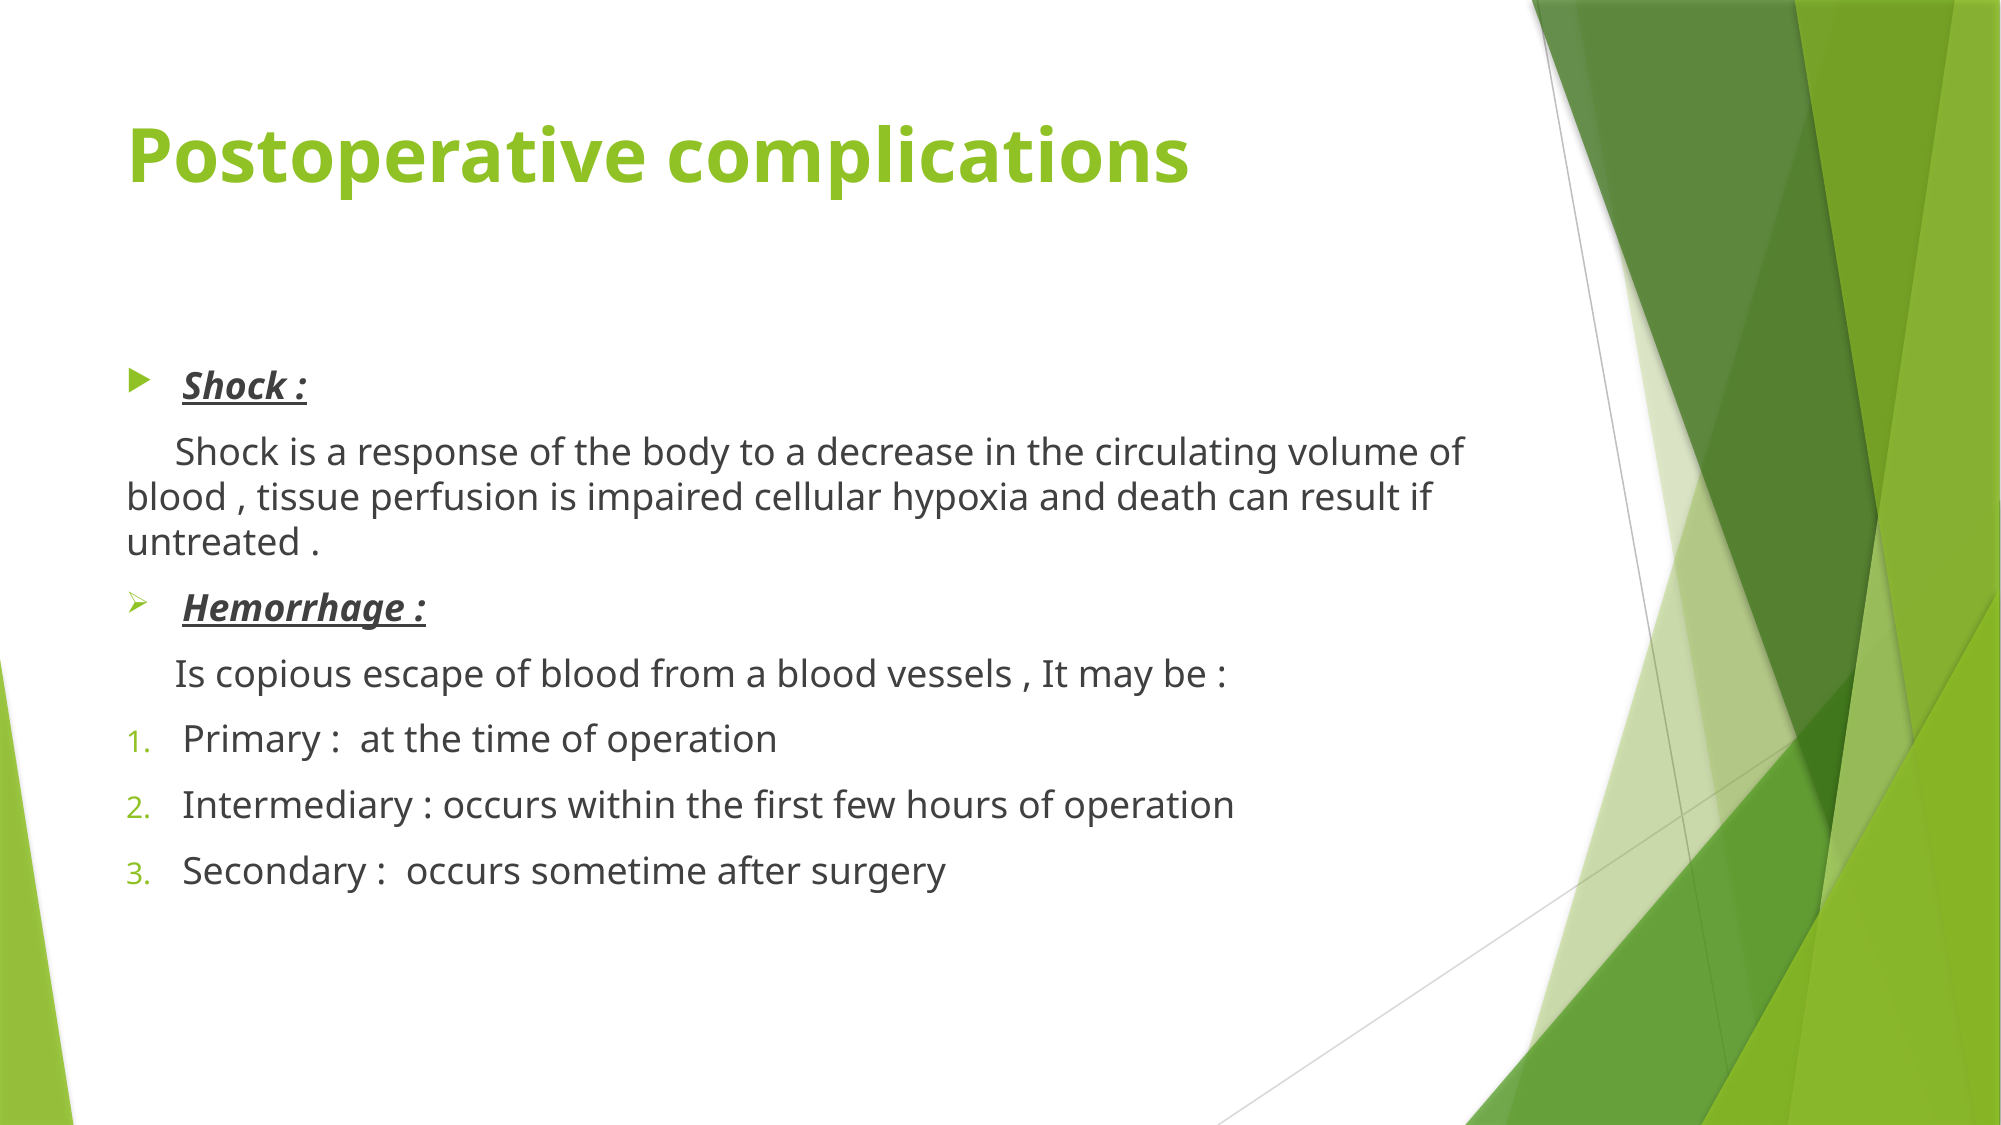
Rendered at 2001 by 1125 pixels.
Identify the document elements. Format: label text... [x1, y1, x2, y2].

title Postoperative complications [111, 99, 1522, 317]
list Shock : Shock is a response of the body to a decrease in the circulating volume of blood , tissue perfusion is impaired cellular hypoxia and death can result if untreated . Hemorrhage : Is copious escape of blood from a blood vessels , It may be : Primary : at the time of operation Intermediary : occurs within the first few hours of operation Secondary : occurs sometime after surgery [111, 354, 1522, 992]
